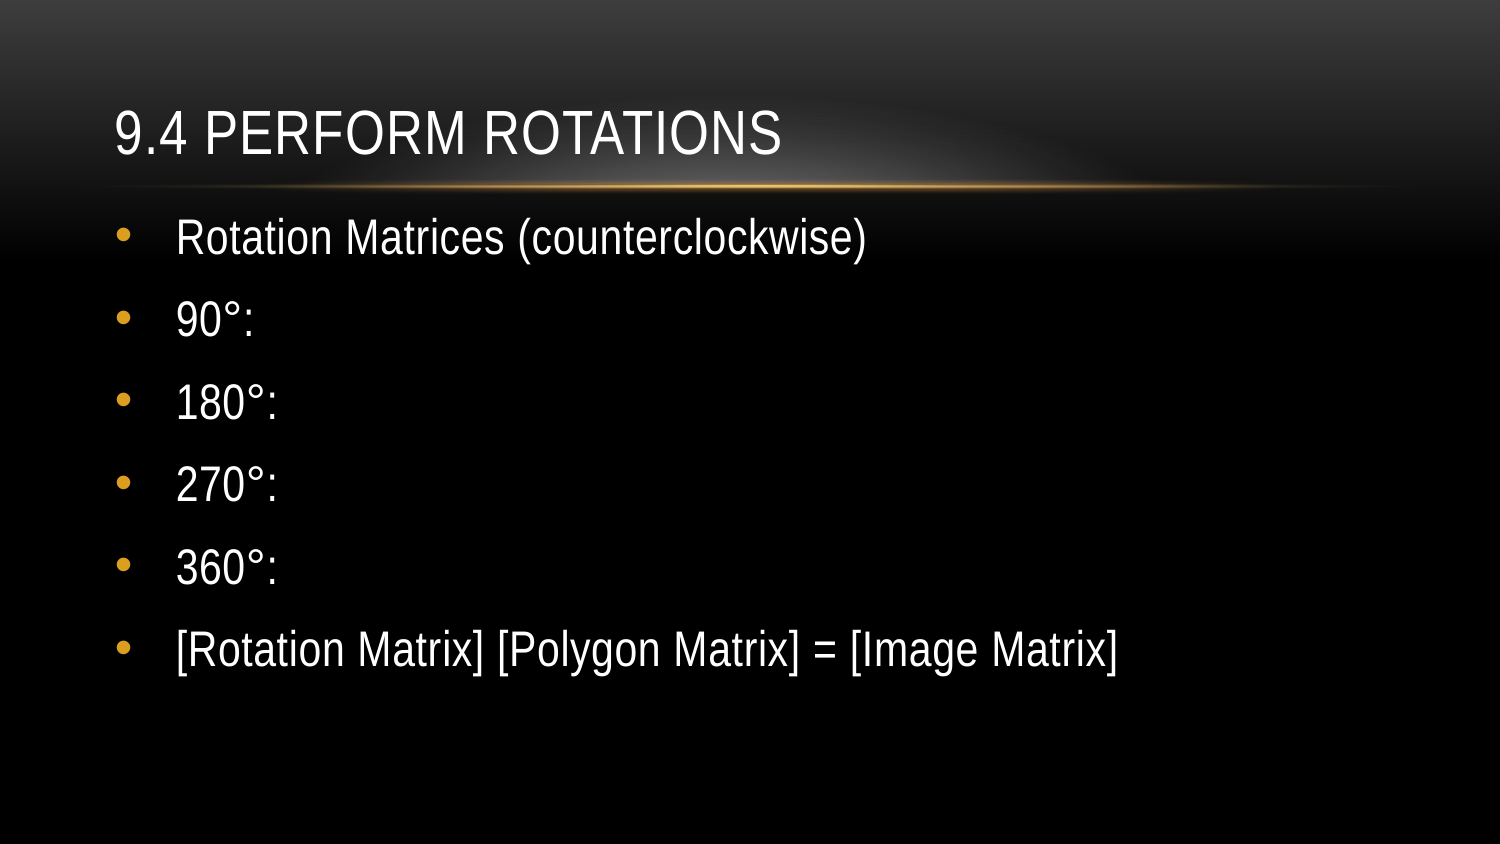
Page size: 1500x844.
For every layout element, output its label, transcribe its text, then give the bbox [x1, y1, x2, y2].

title 9.4 Perform Rotations [99, 33, 1400, 175]
picture [0, 0, 1497, 300]
